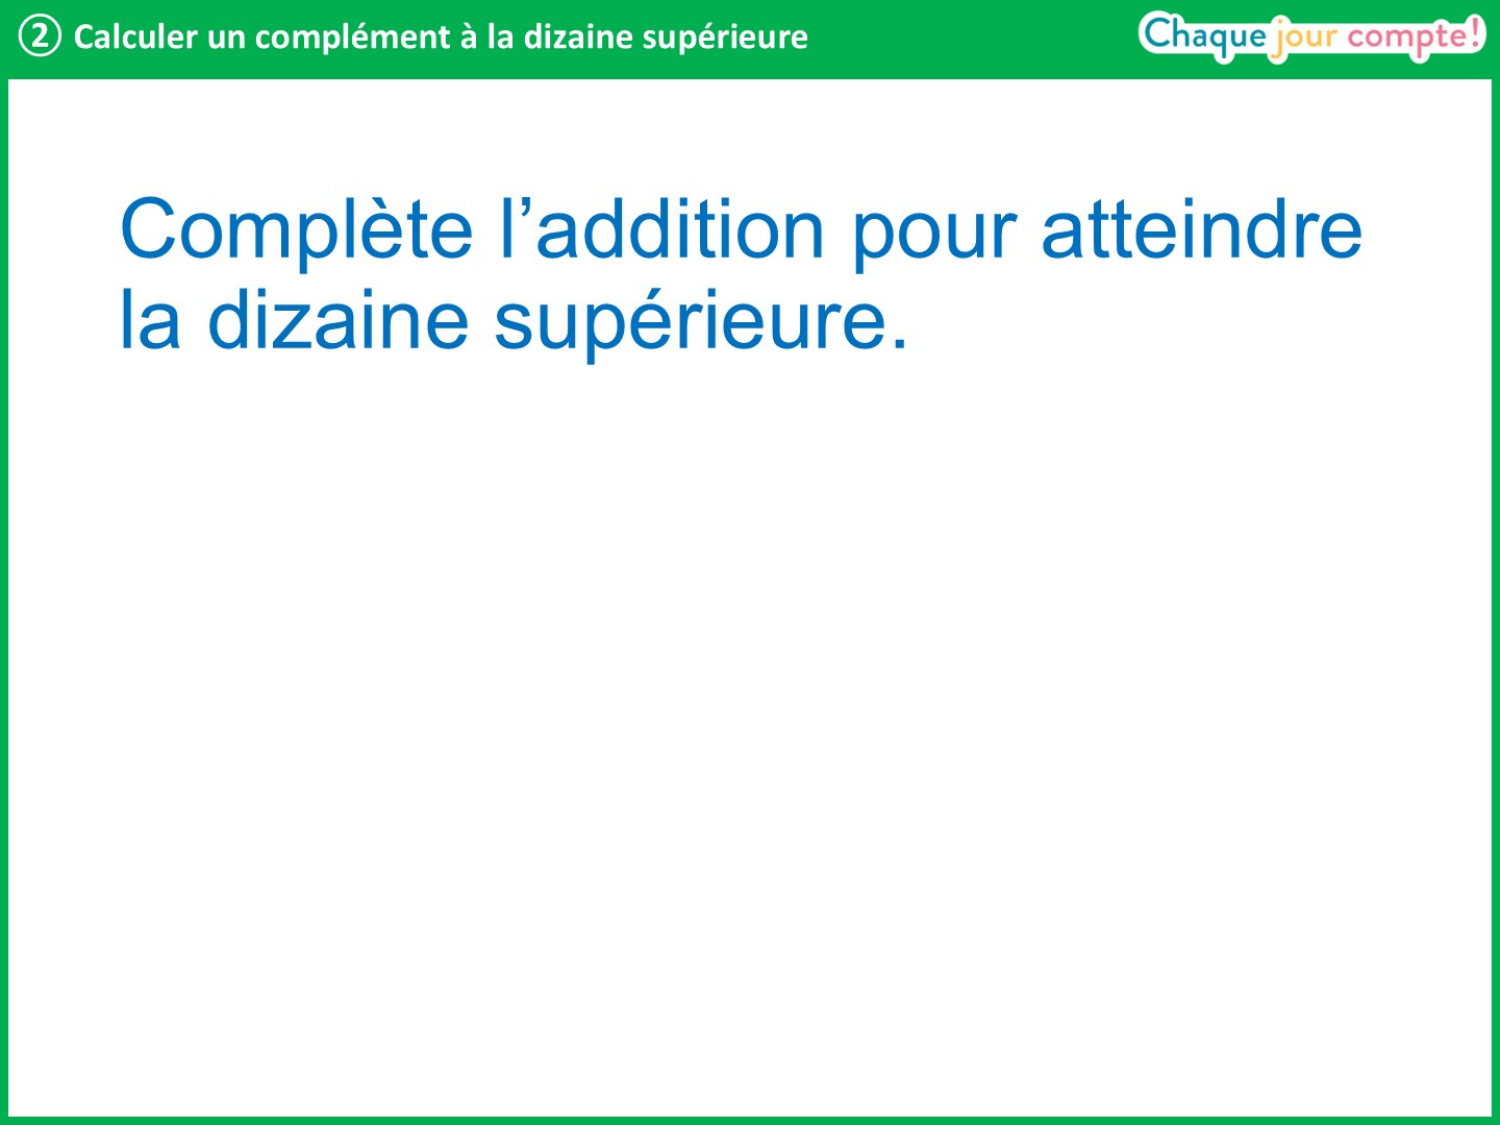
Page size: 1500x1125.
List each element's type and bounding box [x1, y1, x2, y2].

list [0, 0, 1500, 1125]
